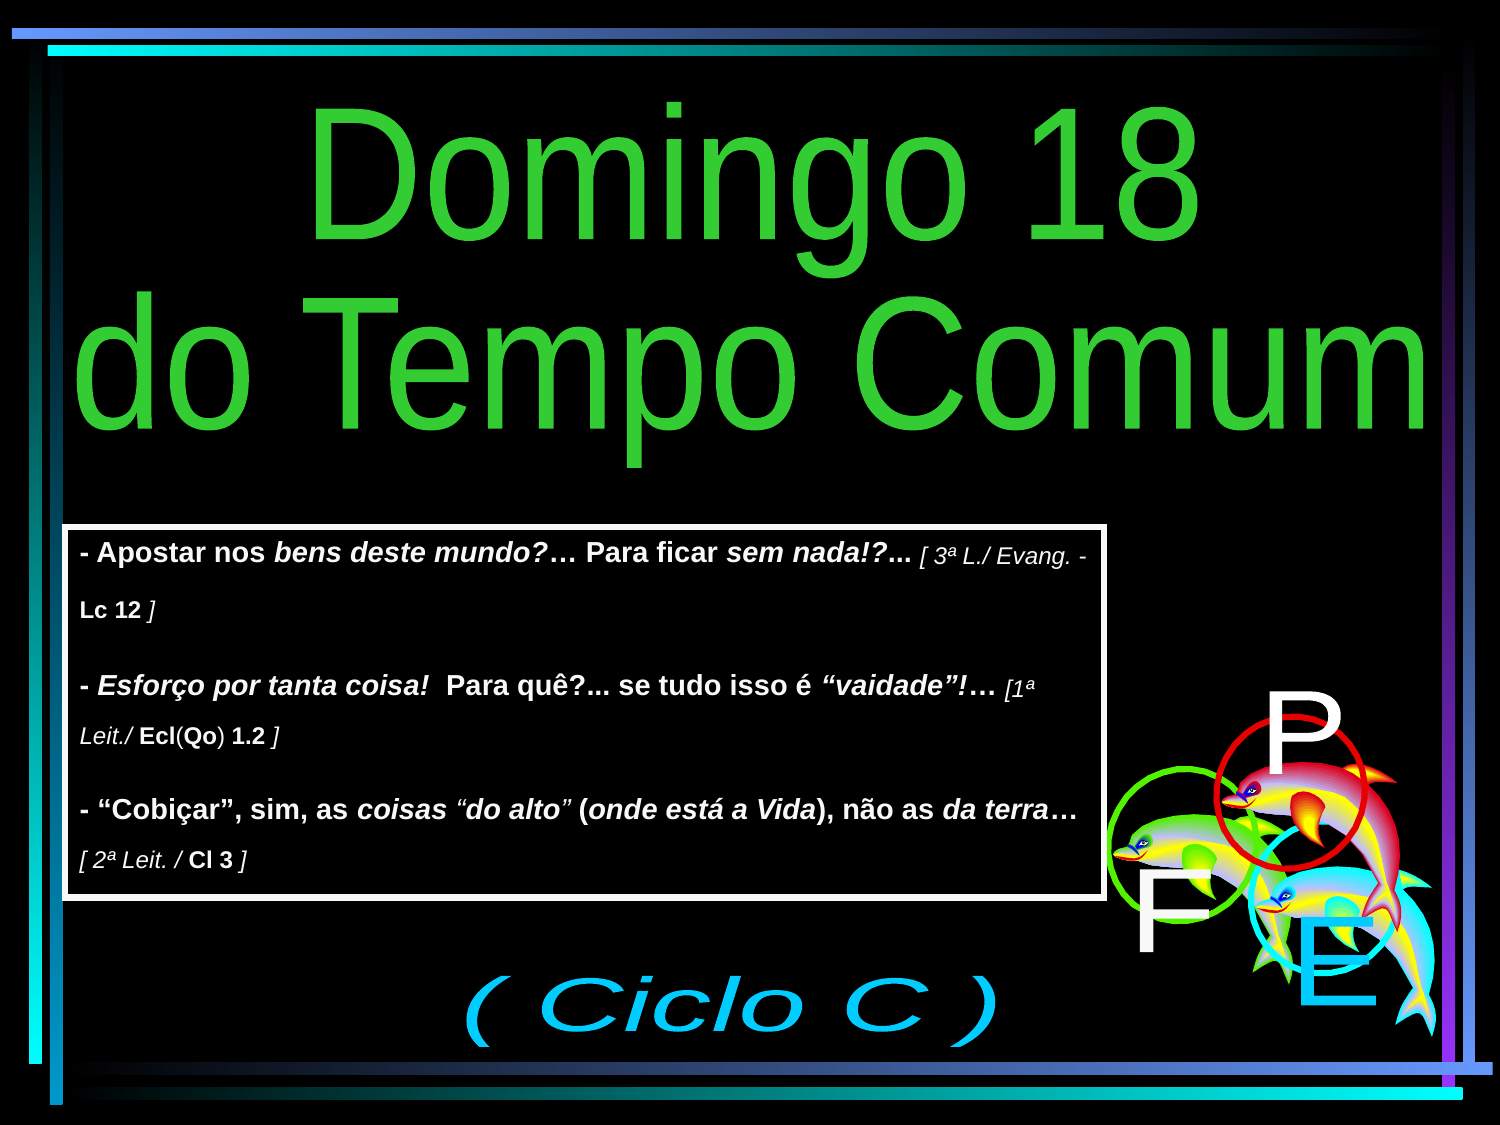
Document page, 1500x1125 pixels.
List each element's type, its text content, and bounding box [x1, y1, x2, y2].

text_box - Apostar nos bens deste mundo?… Para ficar sem nada!?... [ 3ª L./ Evang. - Lc 12 ] - Esforço por tanta coisa! Para quê?... se tudo isso é “vaidade”!… [1ª Leit./ Ecl(Qo) 1.2 ] - “Cobiçar”, sim, as coisas “do alto” (onde está a Vida), não as da terra… [ 2ª Leit. / Cl 3 ] [64, 527, 1105, 898]
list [1115, 726, 1500, 987]
